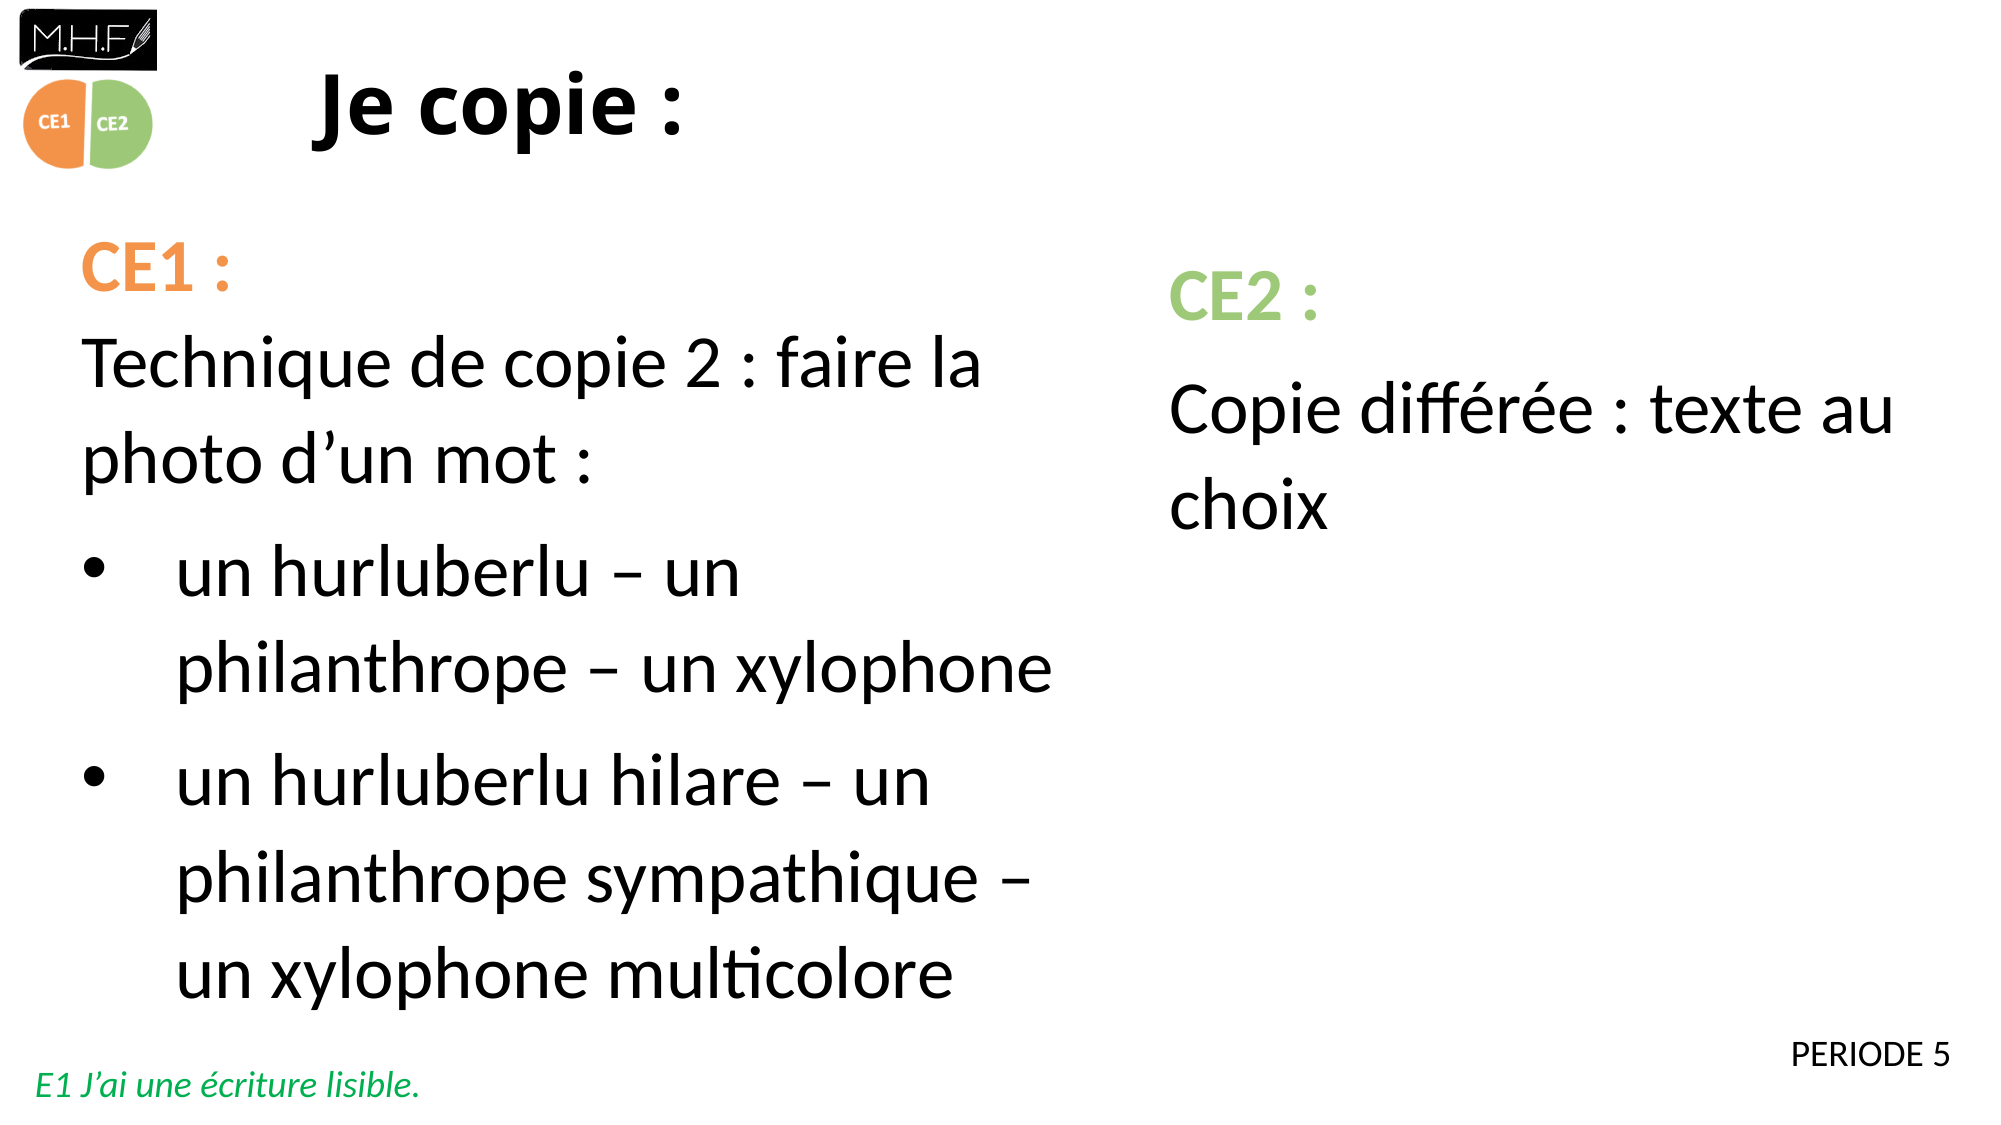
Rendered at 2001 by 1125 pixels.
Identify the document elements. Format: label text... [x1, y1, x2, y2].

text_box CE2 : Copie différée : texte au choix [1154, 231, 2000, 644]
text_box E1 J’ai une écriture lisible. [19, 1052, 66, 1125]
text_box CE1 : Technique de copie 2 : faire la photo d’un mot : un hurluberlu – un philanthrope – un xylophone un hurluberlu hilare – un philanthrope sympathique – un xylophone multicolore [66, 163, 1108, 1125]
text_box Je copie : [303, 7, 1549, 208]
text_box PERIODE 5 [1362, 1021, 1967, 1082]
picture [1, 7, 177, 185]
